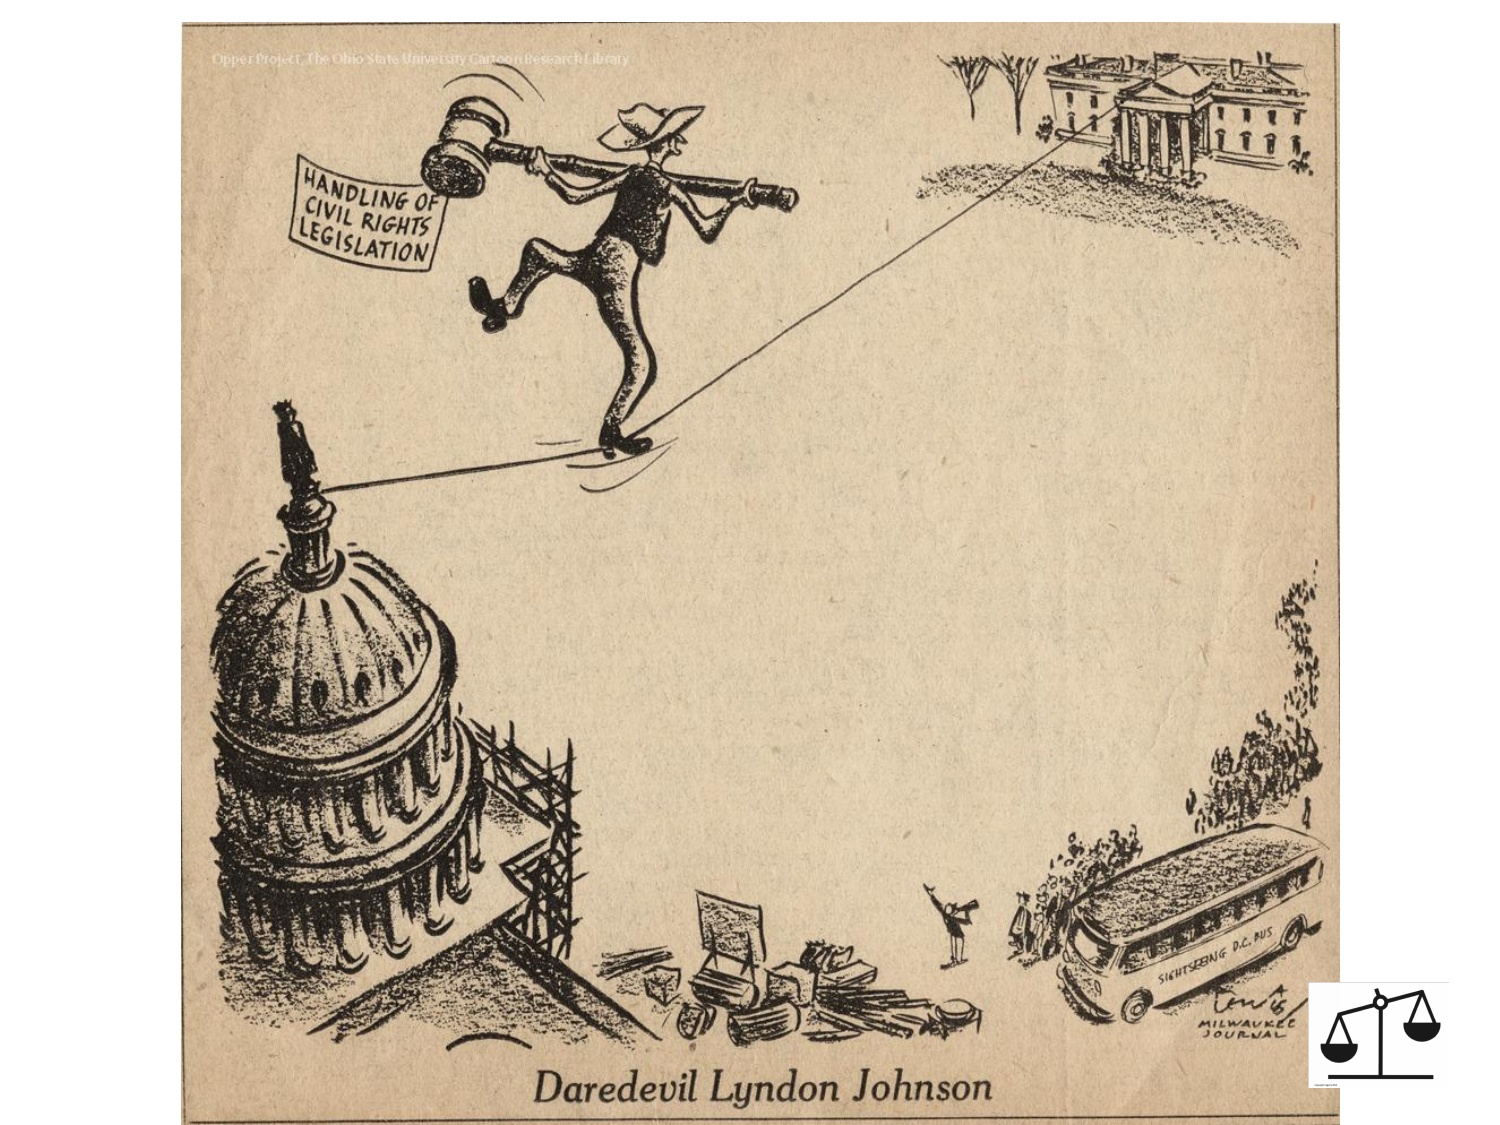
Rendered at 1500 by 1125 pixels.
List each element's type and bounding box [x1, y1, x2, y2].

picture [181, 22, 1456, 1125]
